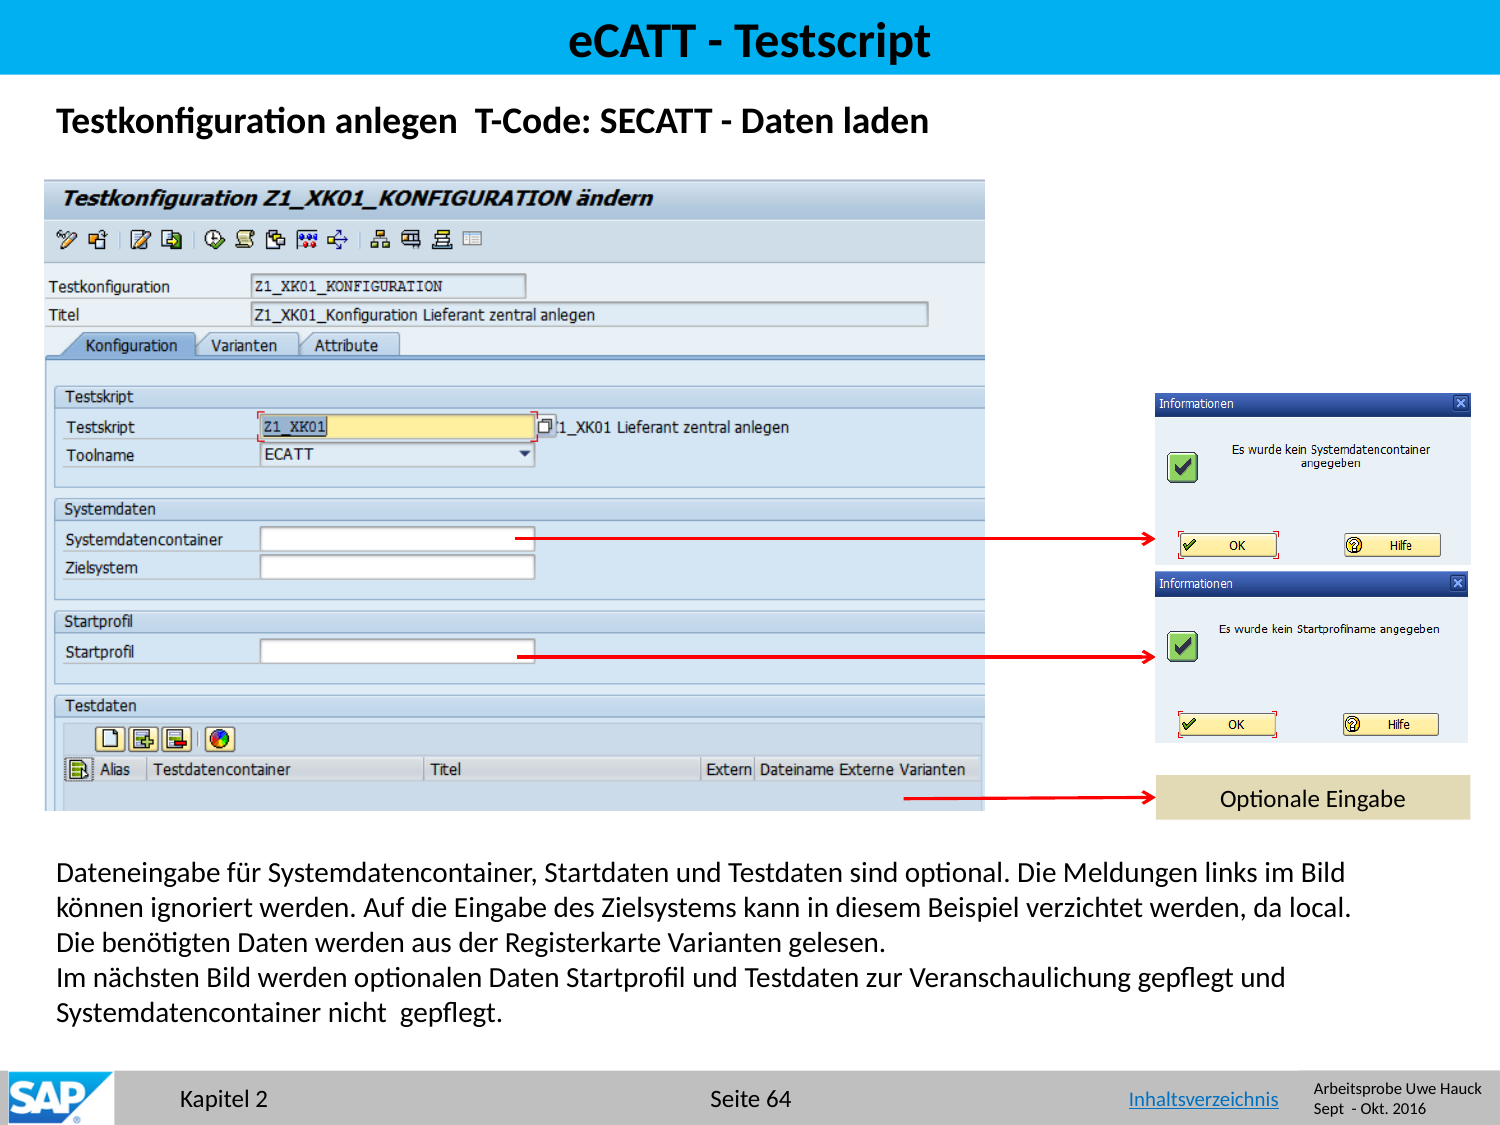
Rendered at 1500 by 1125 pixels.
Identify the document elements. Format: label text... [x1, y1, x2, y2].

text_box Testkonfiguration anlegen T-Code: SECATT - Daten laden [41, 88, 1500, 149]
text_box [115, 1070, 1299, 1125]
text_box [0, 1070, 6, 1125]
text_box Optionale Eingabe [1155, 775, 1471, 820]
picture [1155, 571, 1468, 743]
text_box Inhaltsverzeichnis [1106, 1078, 1299, 1118]
text_box eCATT - Testscript [0, 0, 1500, 75]
picture [44, 179, 985, 811]
picture [1155, 393, 1471, 565]
text_box Kapitel 2 Seite 64 [165, 1075, 1105, 1120]
picture [7, 1070, 115, 1125]
text_box Arbeitsprobe Uwe Hauck Sept - Okt. 2016 [1299, 1070, 1500, 1125]
text_box Dateneingabe für Systemdatencontainer, Startdaten und Testdaten sind optional. Die Meldungen links im Bild können ignoriert werden. Auf die Eingabe des Zielsystems kann in diesem Beispiel verzichtet werden, da local. Die benötigten Daten werden aus der Registerkarte Varianten gelesen. Im nächsten Bild werden optionalen Daten Startprofil und Testdaten zur Veranschaulichung gepflegt und Systemdatencontainer nicht gepflegt. [41, 845, 1447, 1036]
